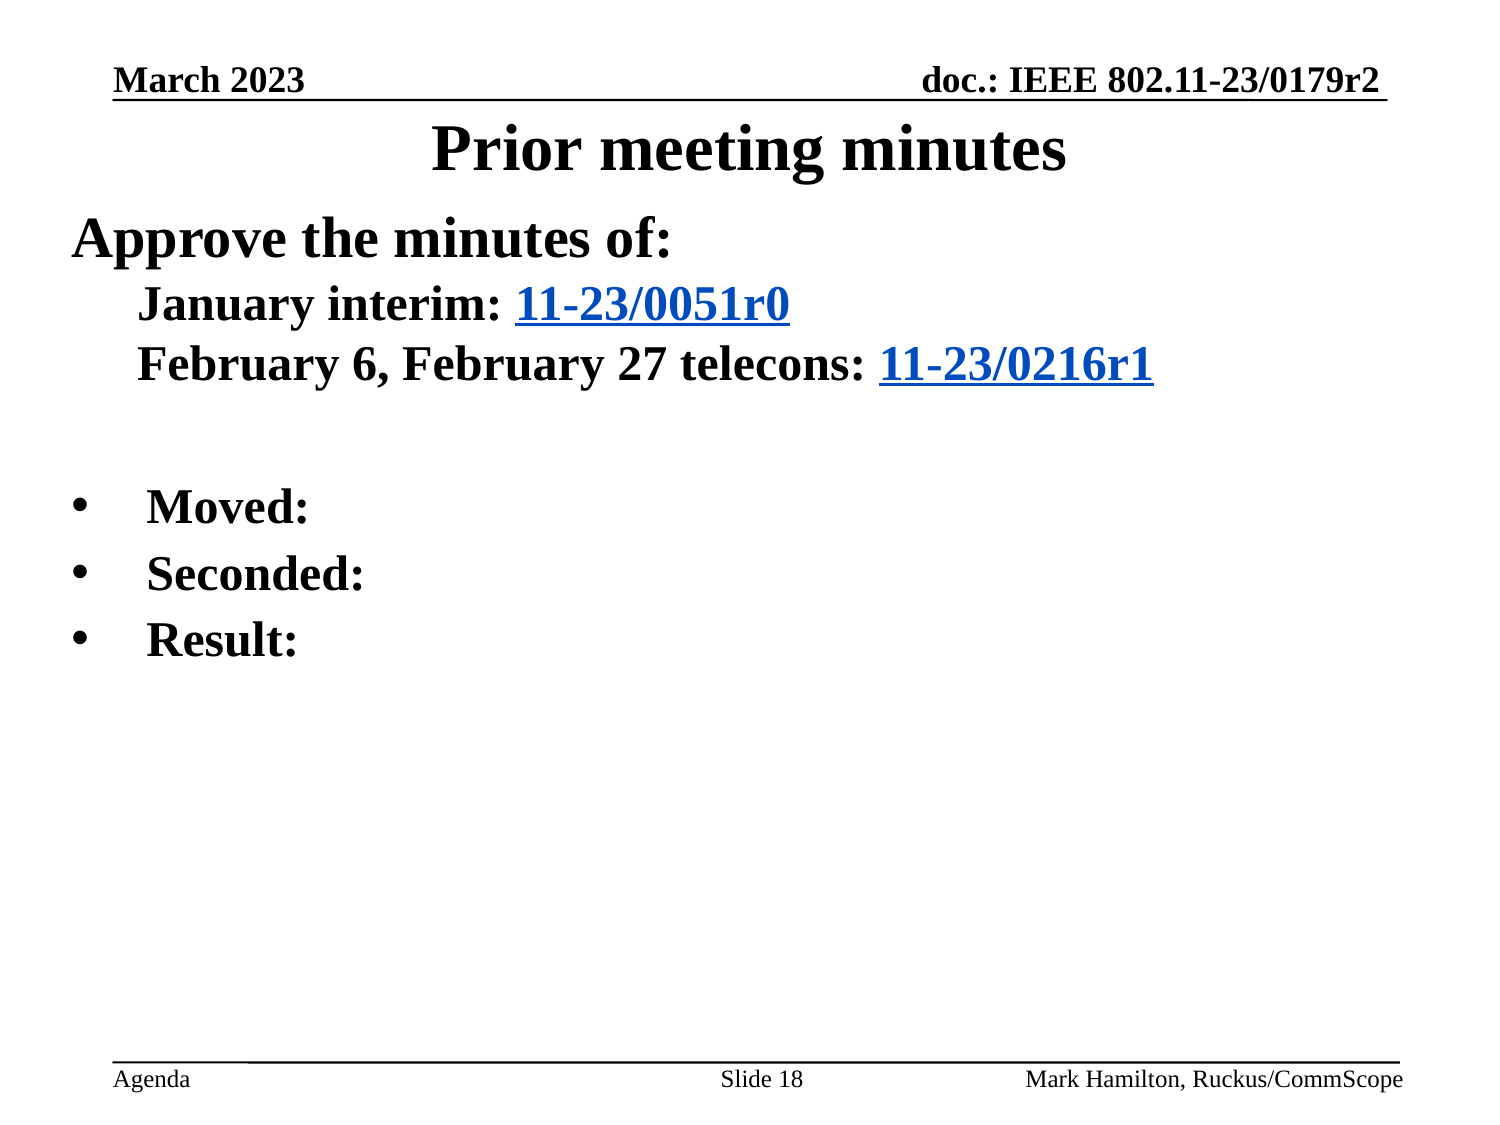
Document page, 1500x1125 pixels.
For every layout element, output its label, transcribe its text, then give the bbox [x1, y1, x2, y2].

list Approve the minutes of: January interim: 11-23/0051r0 February 6, February 27 telecons: 11-23/0216r1 Moved: Seconded: Result: [56, 200, 1444, 1063]
title Prior meeting minutes [112, 99, 1388, 188]
